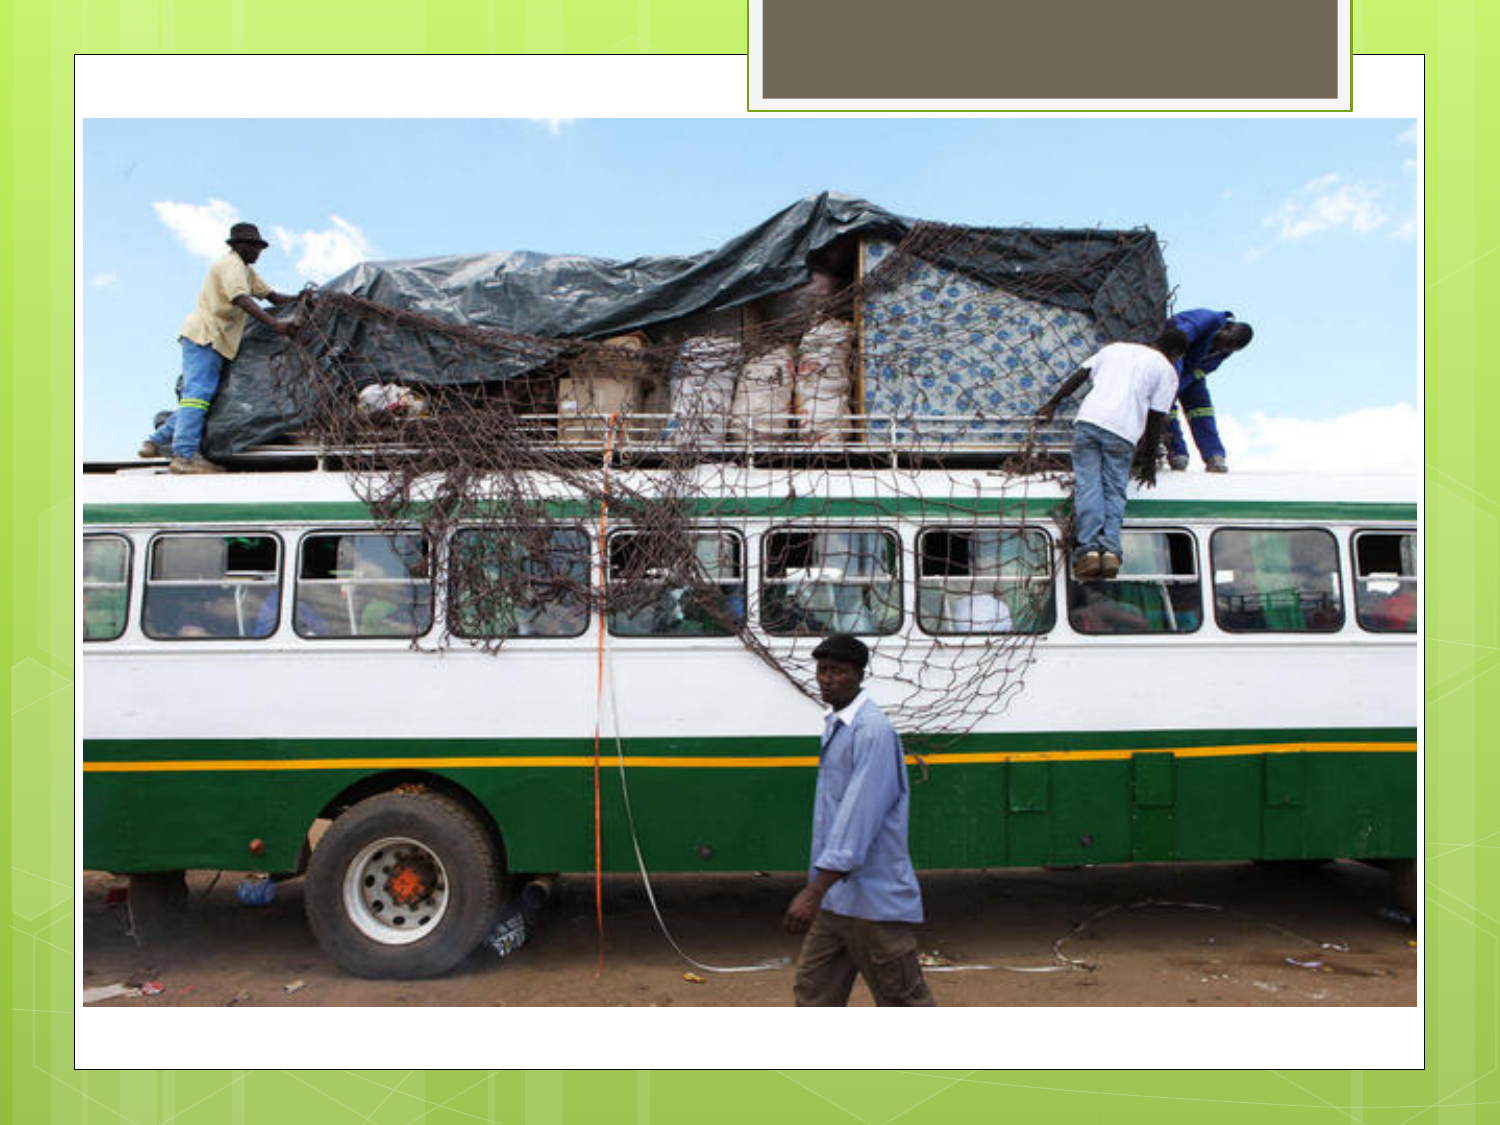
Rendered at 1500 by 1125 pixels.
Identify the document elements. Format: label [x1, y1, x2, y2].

picture [83, 118, 1417, 1007]
